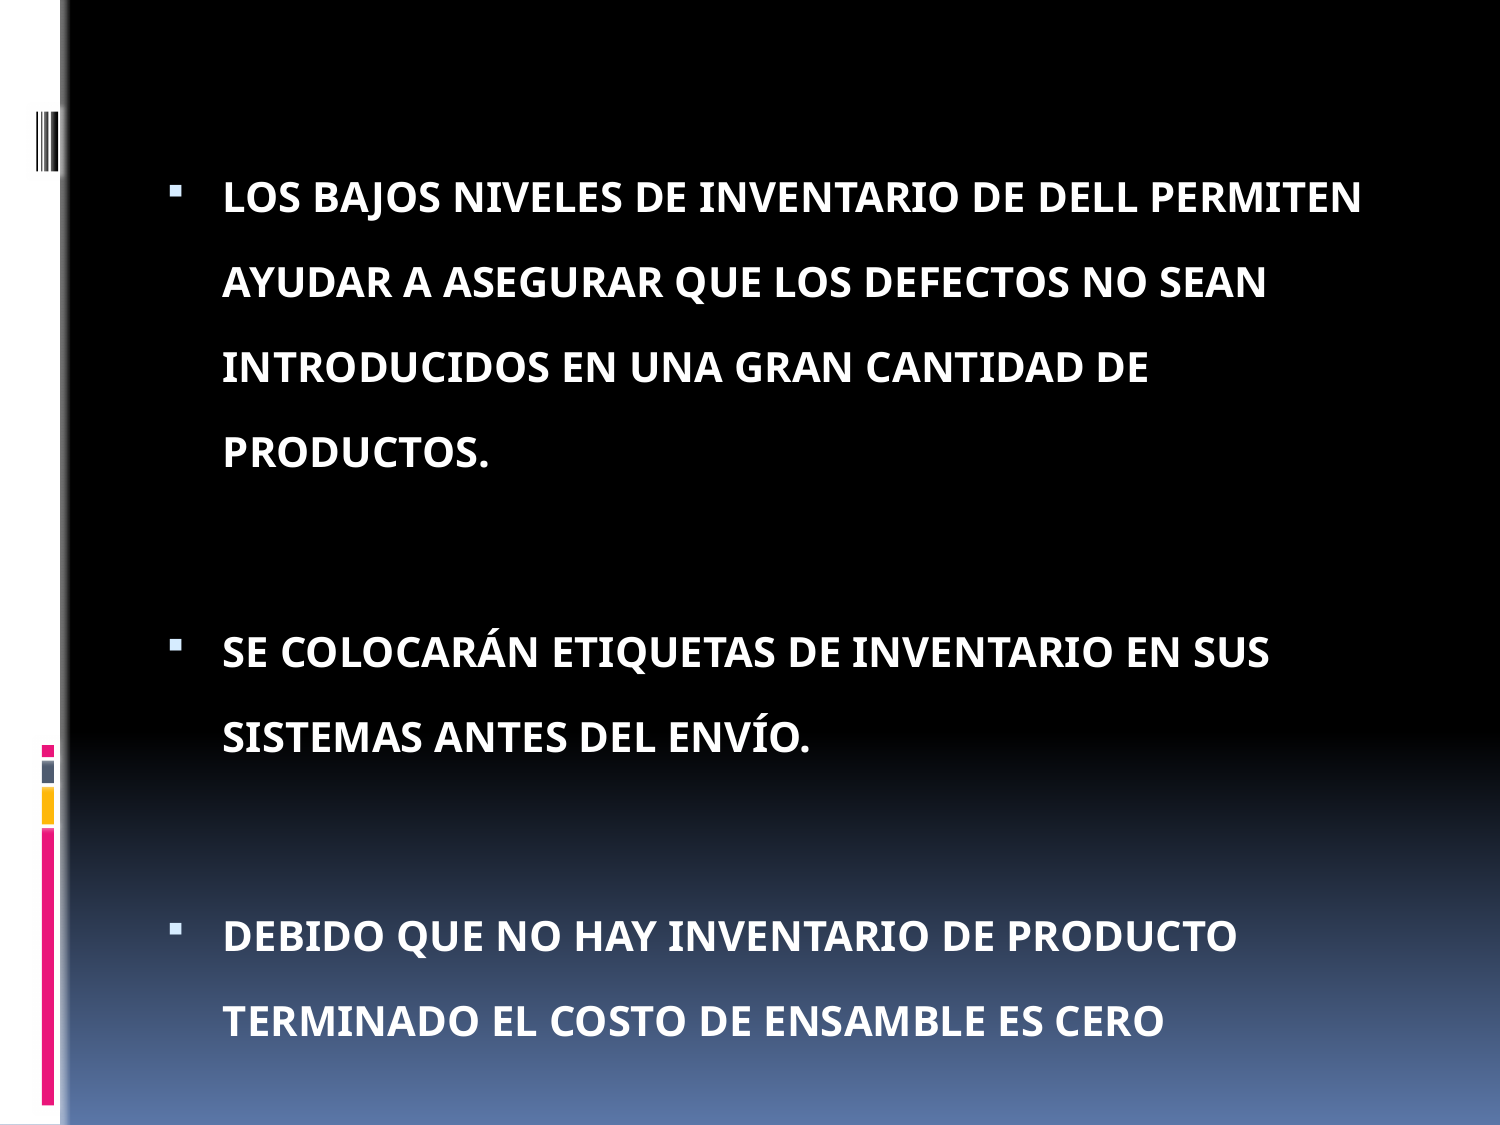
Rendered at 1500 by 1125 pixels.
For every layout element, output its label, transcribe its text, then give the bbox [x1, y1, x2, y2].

list LOS BAJOS NIVELES DE INVENTARIO DE DELL PERMITEN AYUDAR A ASEGURAR QUE LOS DEFECTOS NO SEAN INTRODUCIDOS EN UNA GRAN CANTIDAD DE PRODUCTOS. SE COLOCARÁN ETIQUETAS DE INVENTARIO EN SUS SISTEMAS ANTES DEL ENVÍO. DEBIDO QUE NO HAY INVENTARIO DE PRODUCTO TERMINADO EL COSTO DE ENSAMBLE ES CERO [140, 128, 1416, 879]
